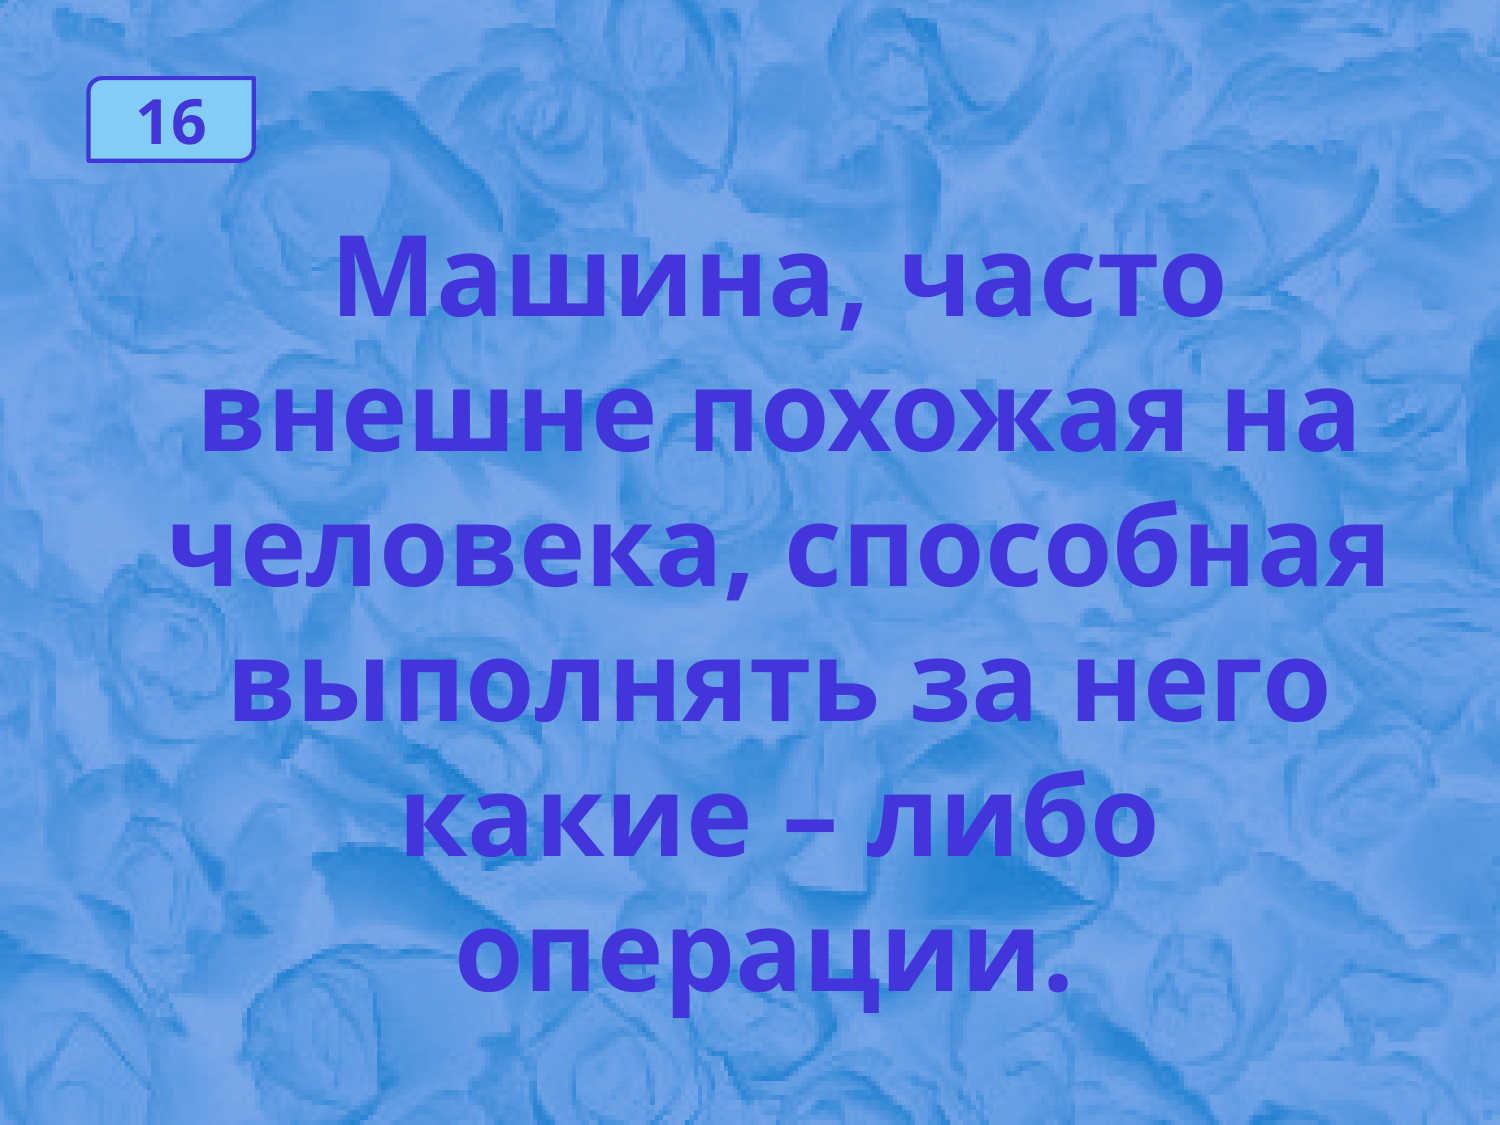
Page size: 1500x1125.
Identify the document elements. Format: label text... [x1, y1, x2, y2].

text_box 16 [86, 76, 256, 163]
text_box Машина, часто внешне похожая на человека, способная выполнять за него какие – либо операции. [112, 196, 1447, 1021]
